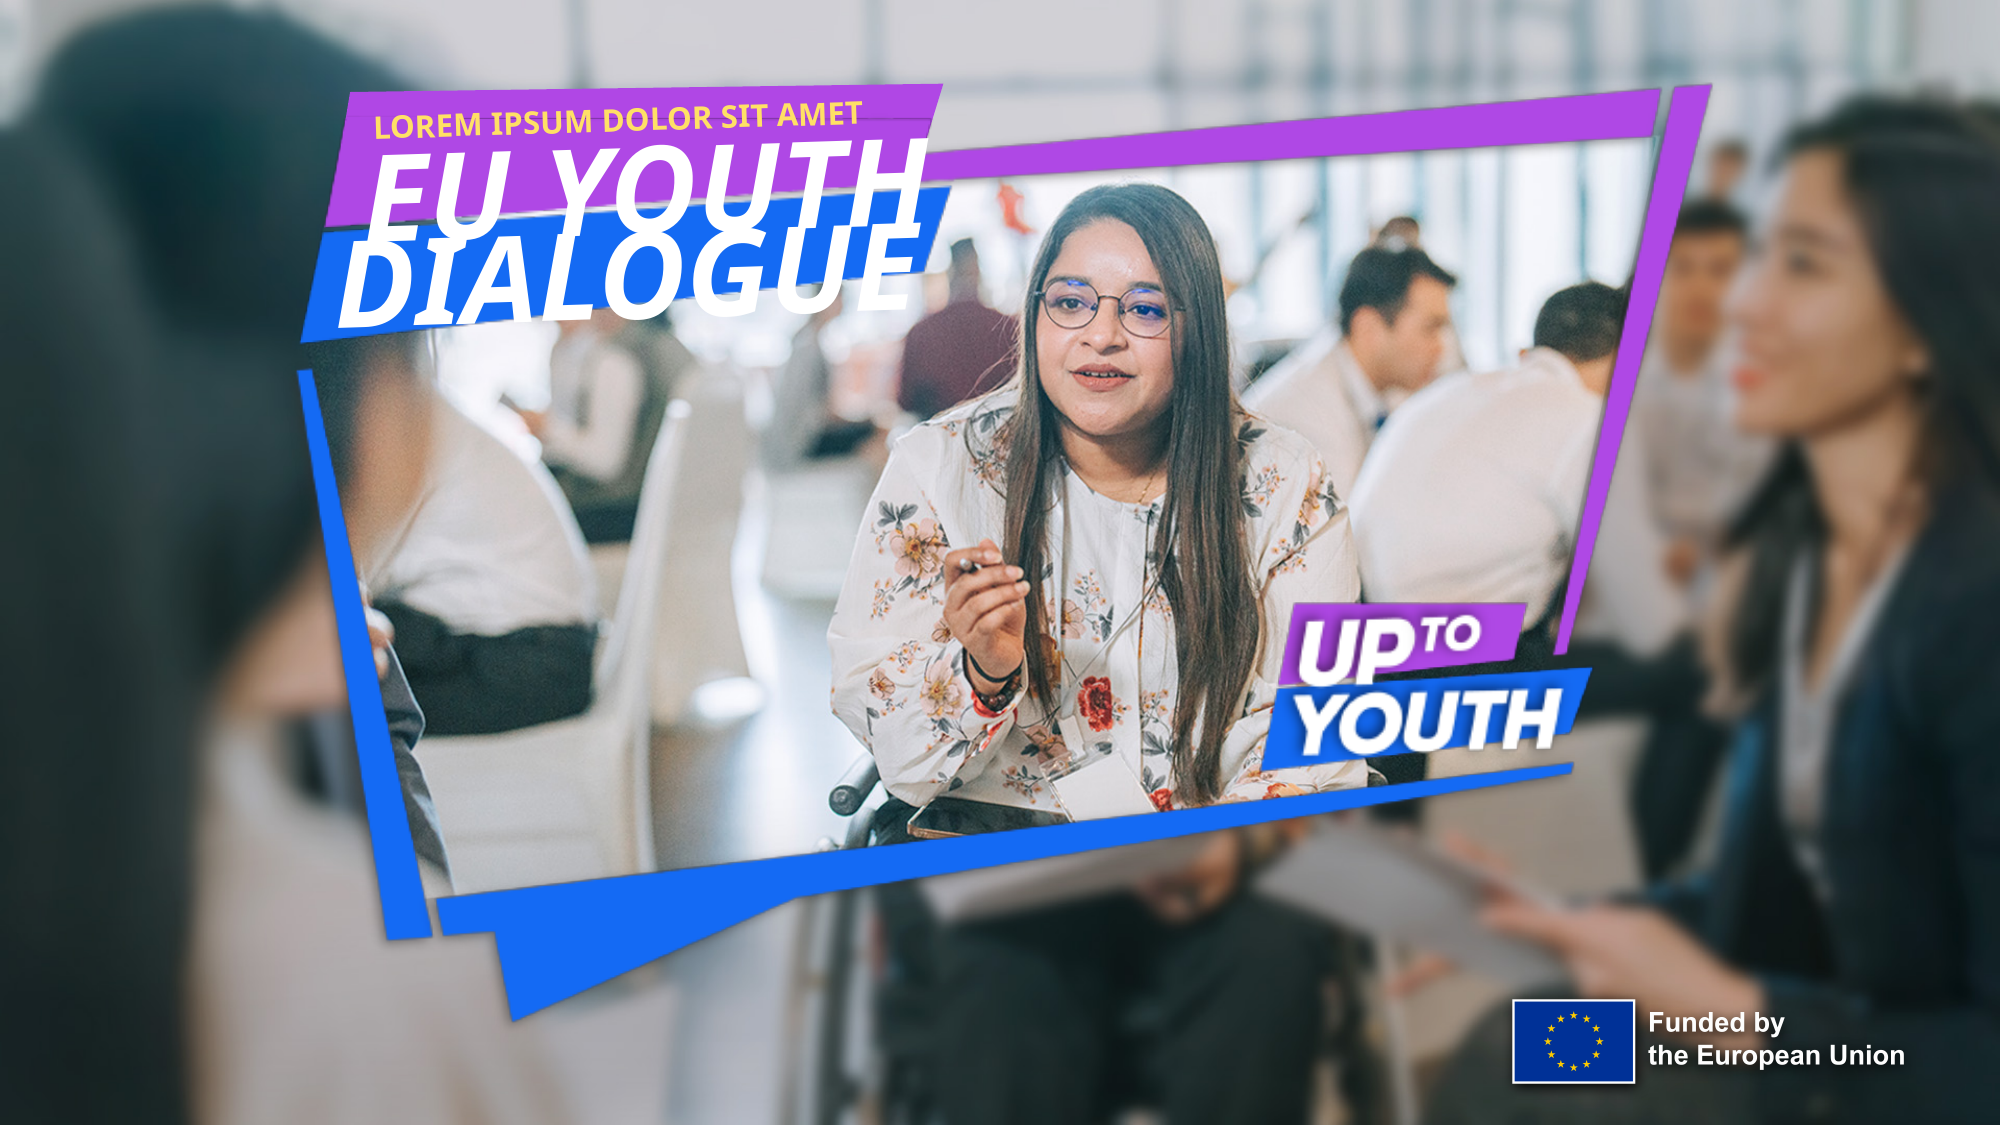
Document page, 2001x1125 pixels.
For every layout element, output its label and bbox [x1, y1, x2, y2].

picture [0, 0, 2000, 1125]
text_box [280, 75, 1721, 1037]
